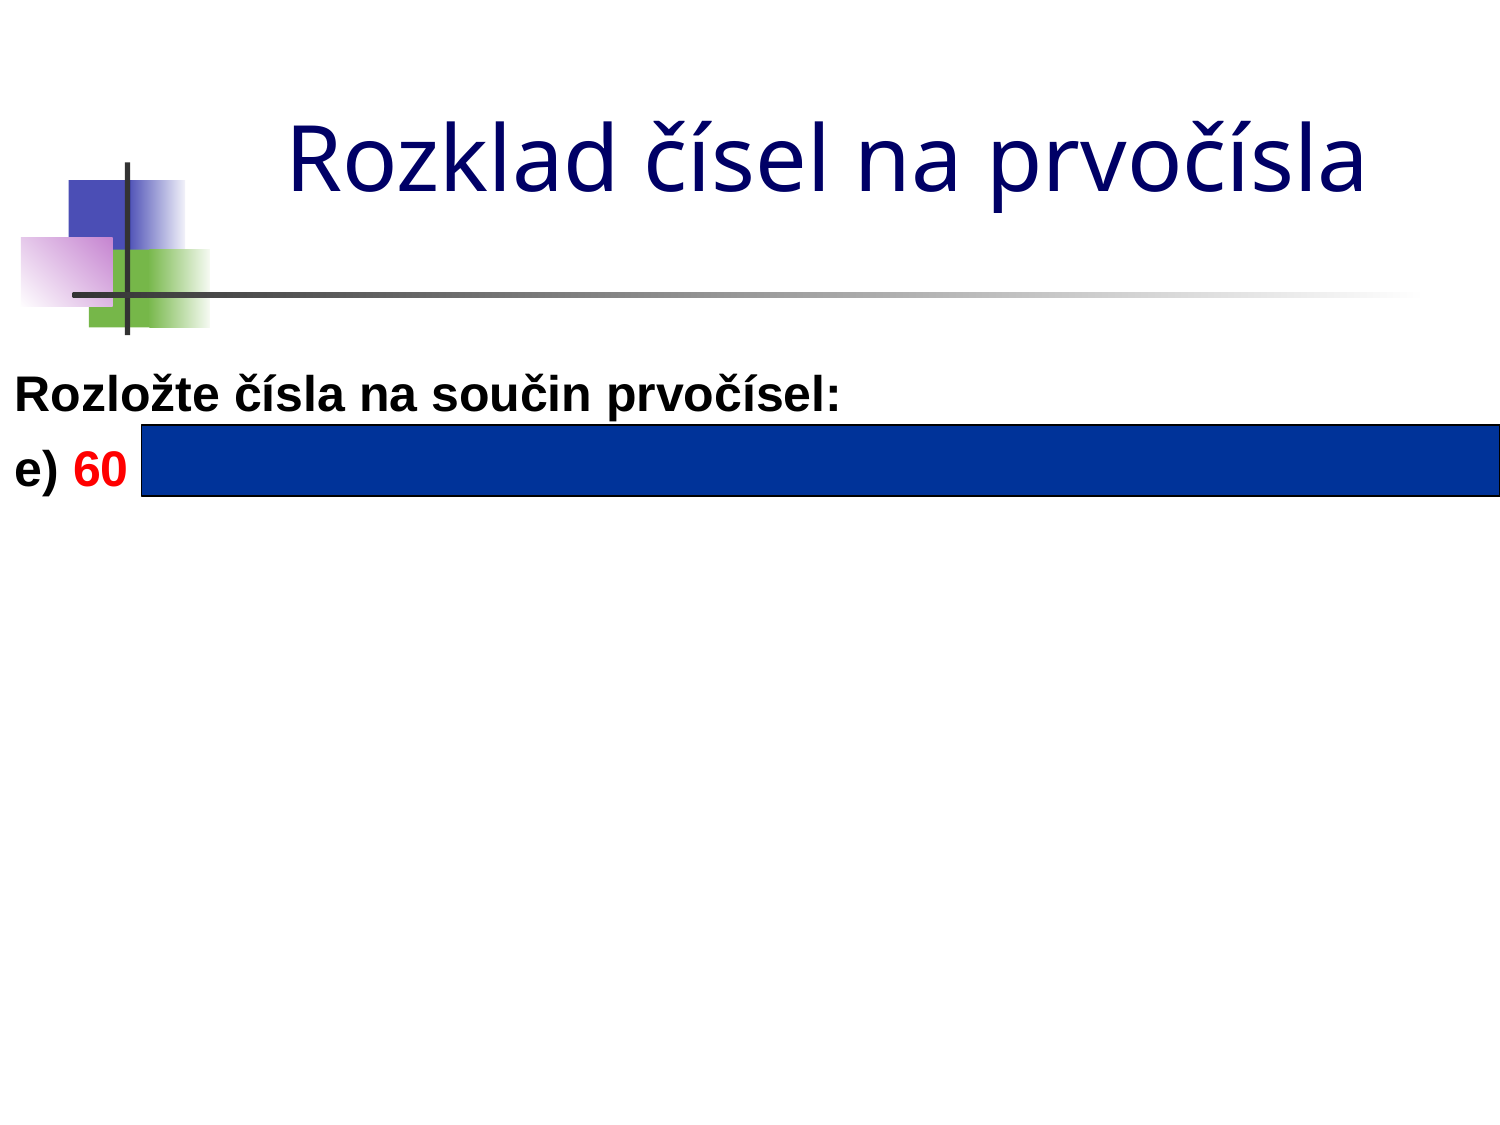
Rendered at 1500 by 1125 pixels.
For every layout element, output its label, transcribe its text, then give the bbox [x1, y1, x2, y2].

text_box Rozložte čísla na součin prvočísel: [0, 354, 1022, 429]
text_box e) 60 [0, 429, 147, 505]
text_box [141, 425, 1500, 496]
text_box = 2 ∙ 2 ∙ 3 ∙ 5 [147, 496, 538, 505]
title Rozklad čísel na prvočísla [188, 34, 1468, 276]
